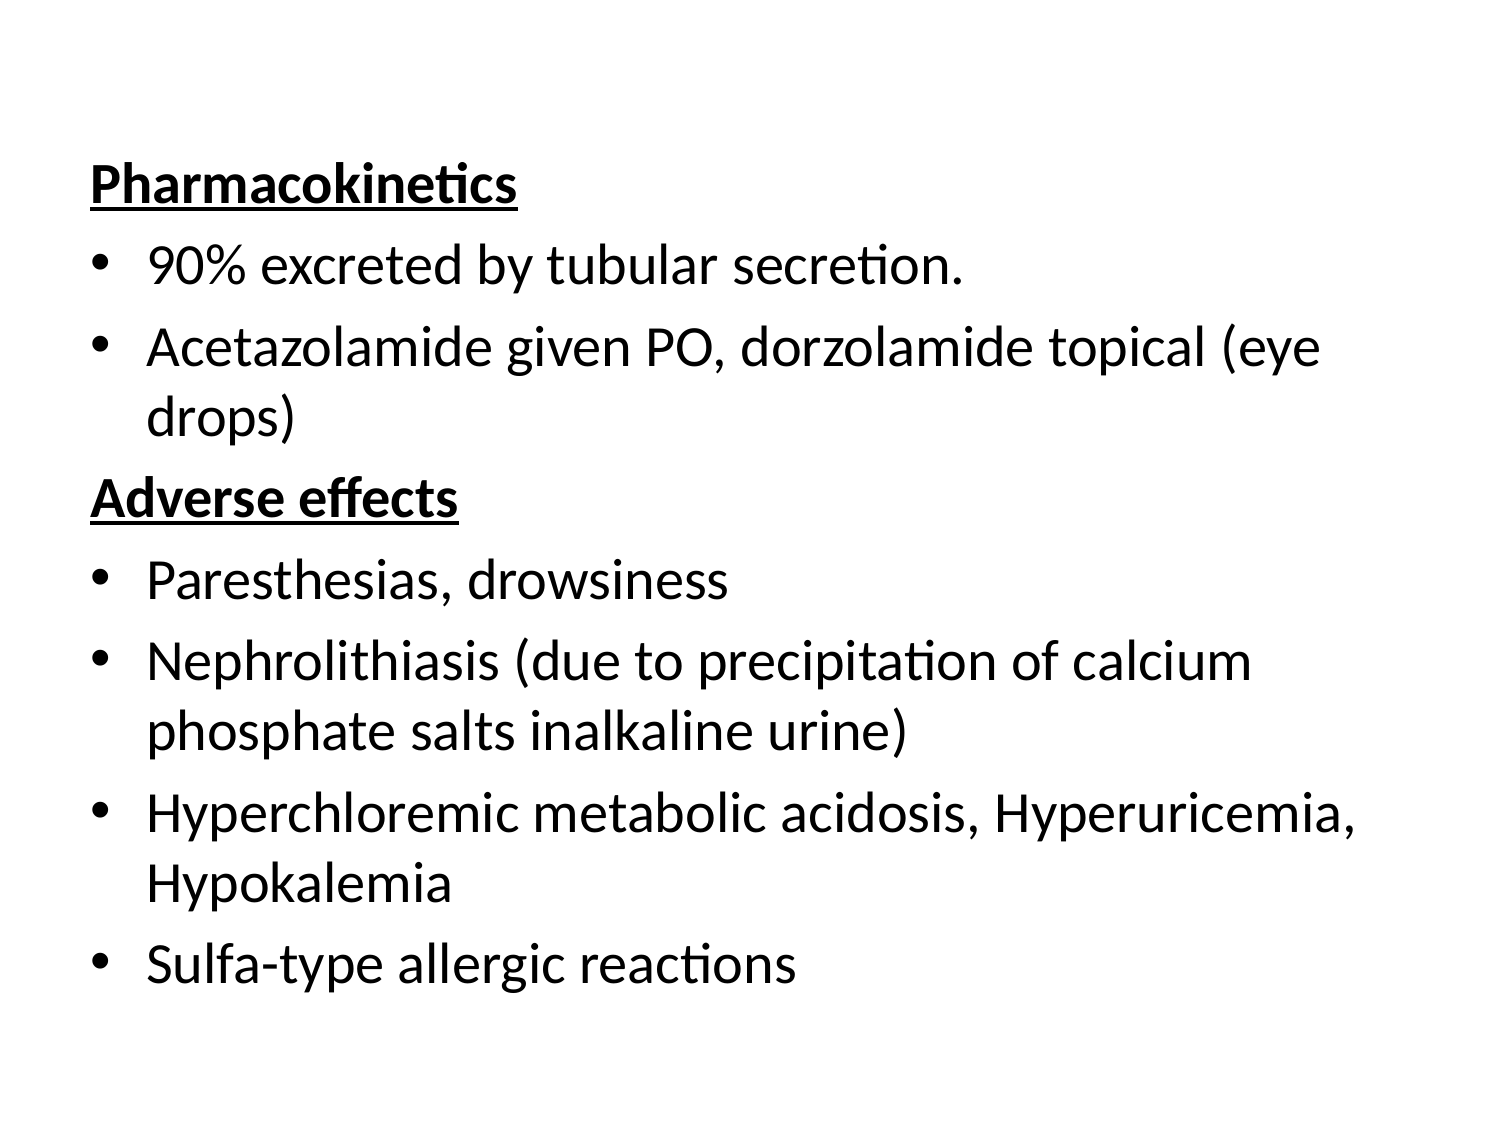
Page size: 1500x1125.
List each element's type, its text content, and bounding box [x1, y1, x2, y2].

list Pharmacokinetics 90% excreted by tubular secretion. Acetazolamide given PO, dorzolamide topical (eye drops) Adverse effects Paresthesias, drowsiness Nephrolithiasis (due to precipitation of calcium phosphate salts inalkaline urine) Hyperchloremic metabolic acidosis, Hyperuricemia, Hypokalemia Sulfa-type allergic reactions [75, 137, 1425, 1005]
